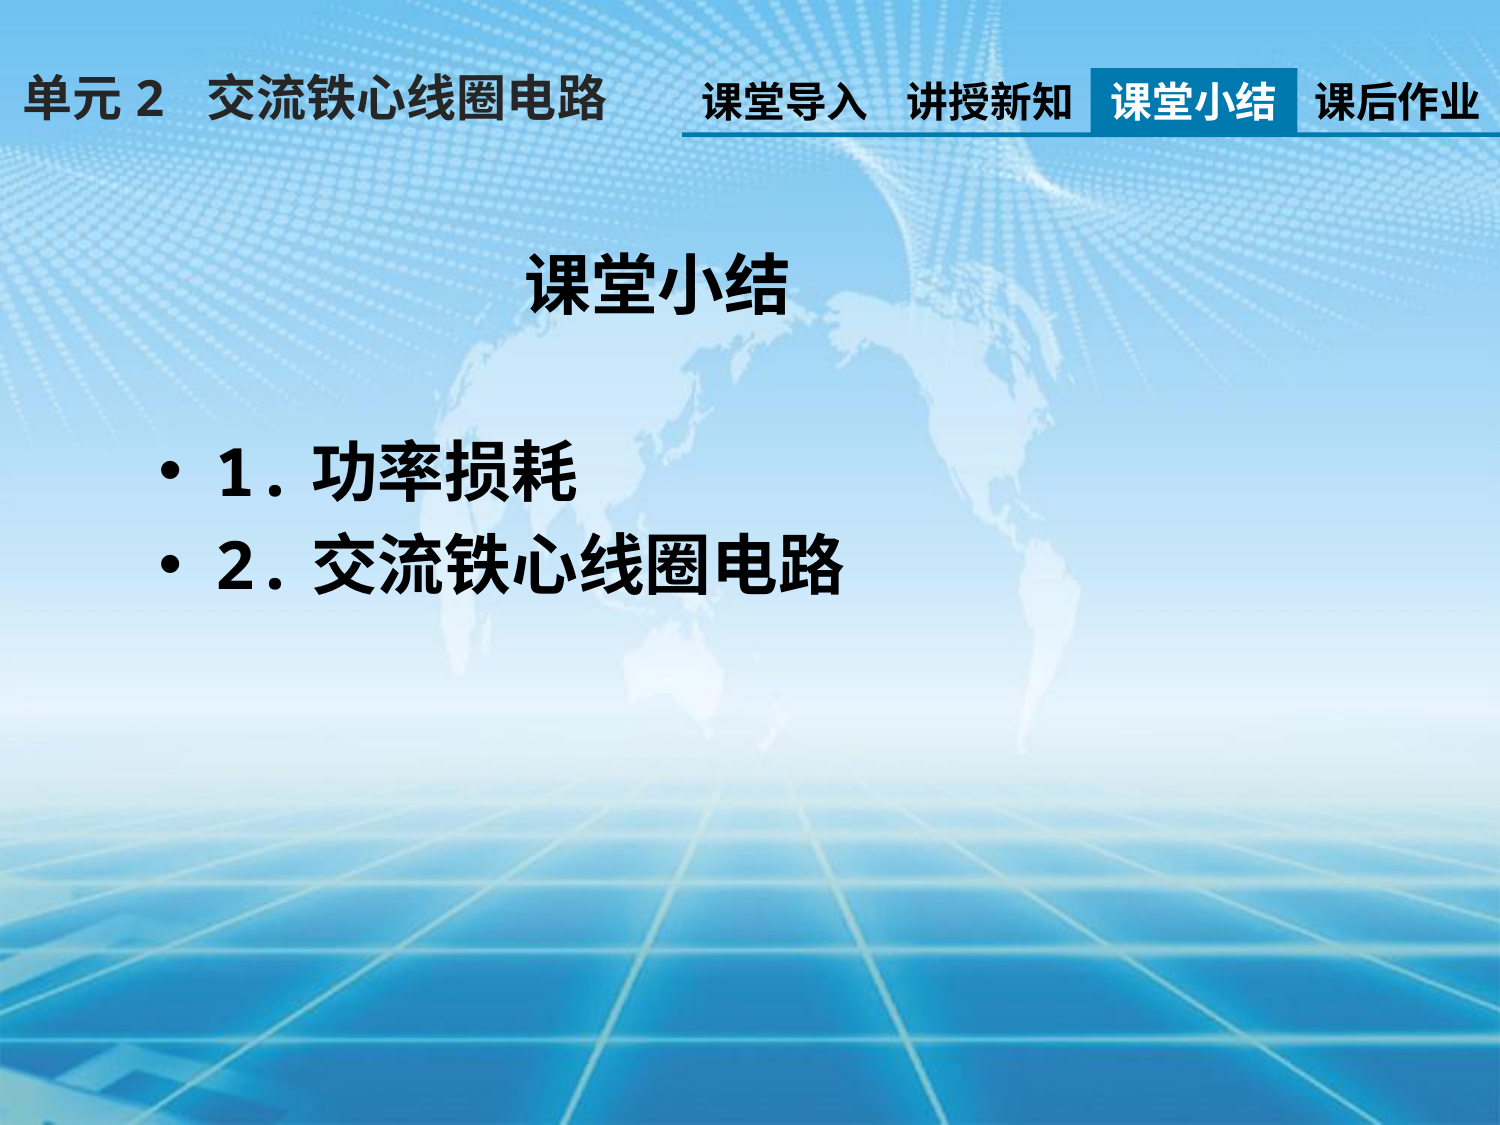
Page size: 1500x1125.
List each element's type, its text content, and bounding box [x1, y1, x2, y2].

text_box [681, 67, 1500, 135]
text_box 课堂小结 1.功率损耗 2.交流铁心线圈电路 [143, 235, 1188, 687]
text_box 单元2 交流铁心线圈电路 [8, 59, 655, 134]
picture [0, 0, 1500, 1125]
